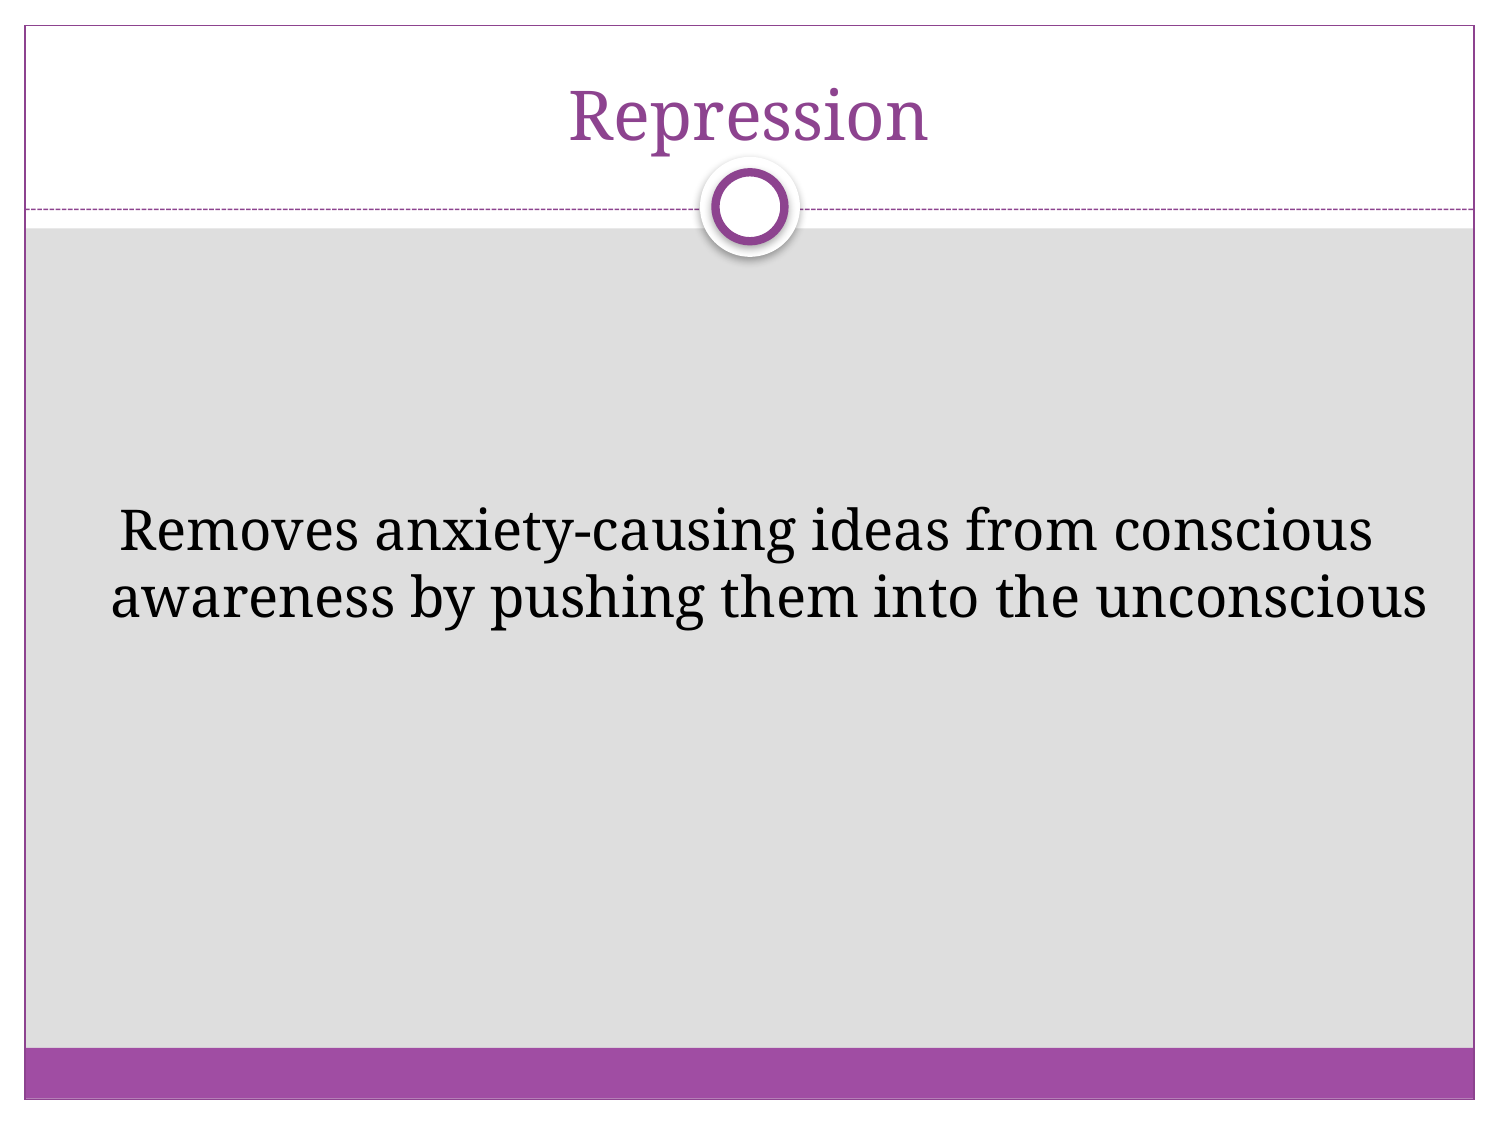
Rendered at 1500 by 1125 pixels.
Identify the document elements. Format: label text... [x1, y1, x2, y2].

title Repression [49, 37, 1450, 162]
list Removes anxiety-causing ideas from conscious awareness by pushing them into the unconscious [49, 250, 1445, 1001]
